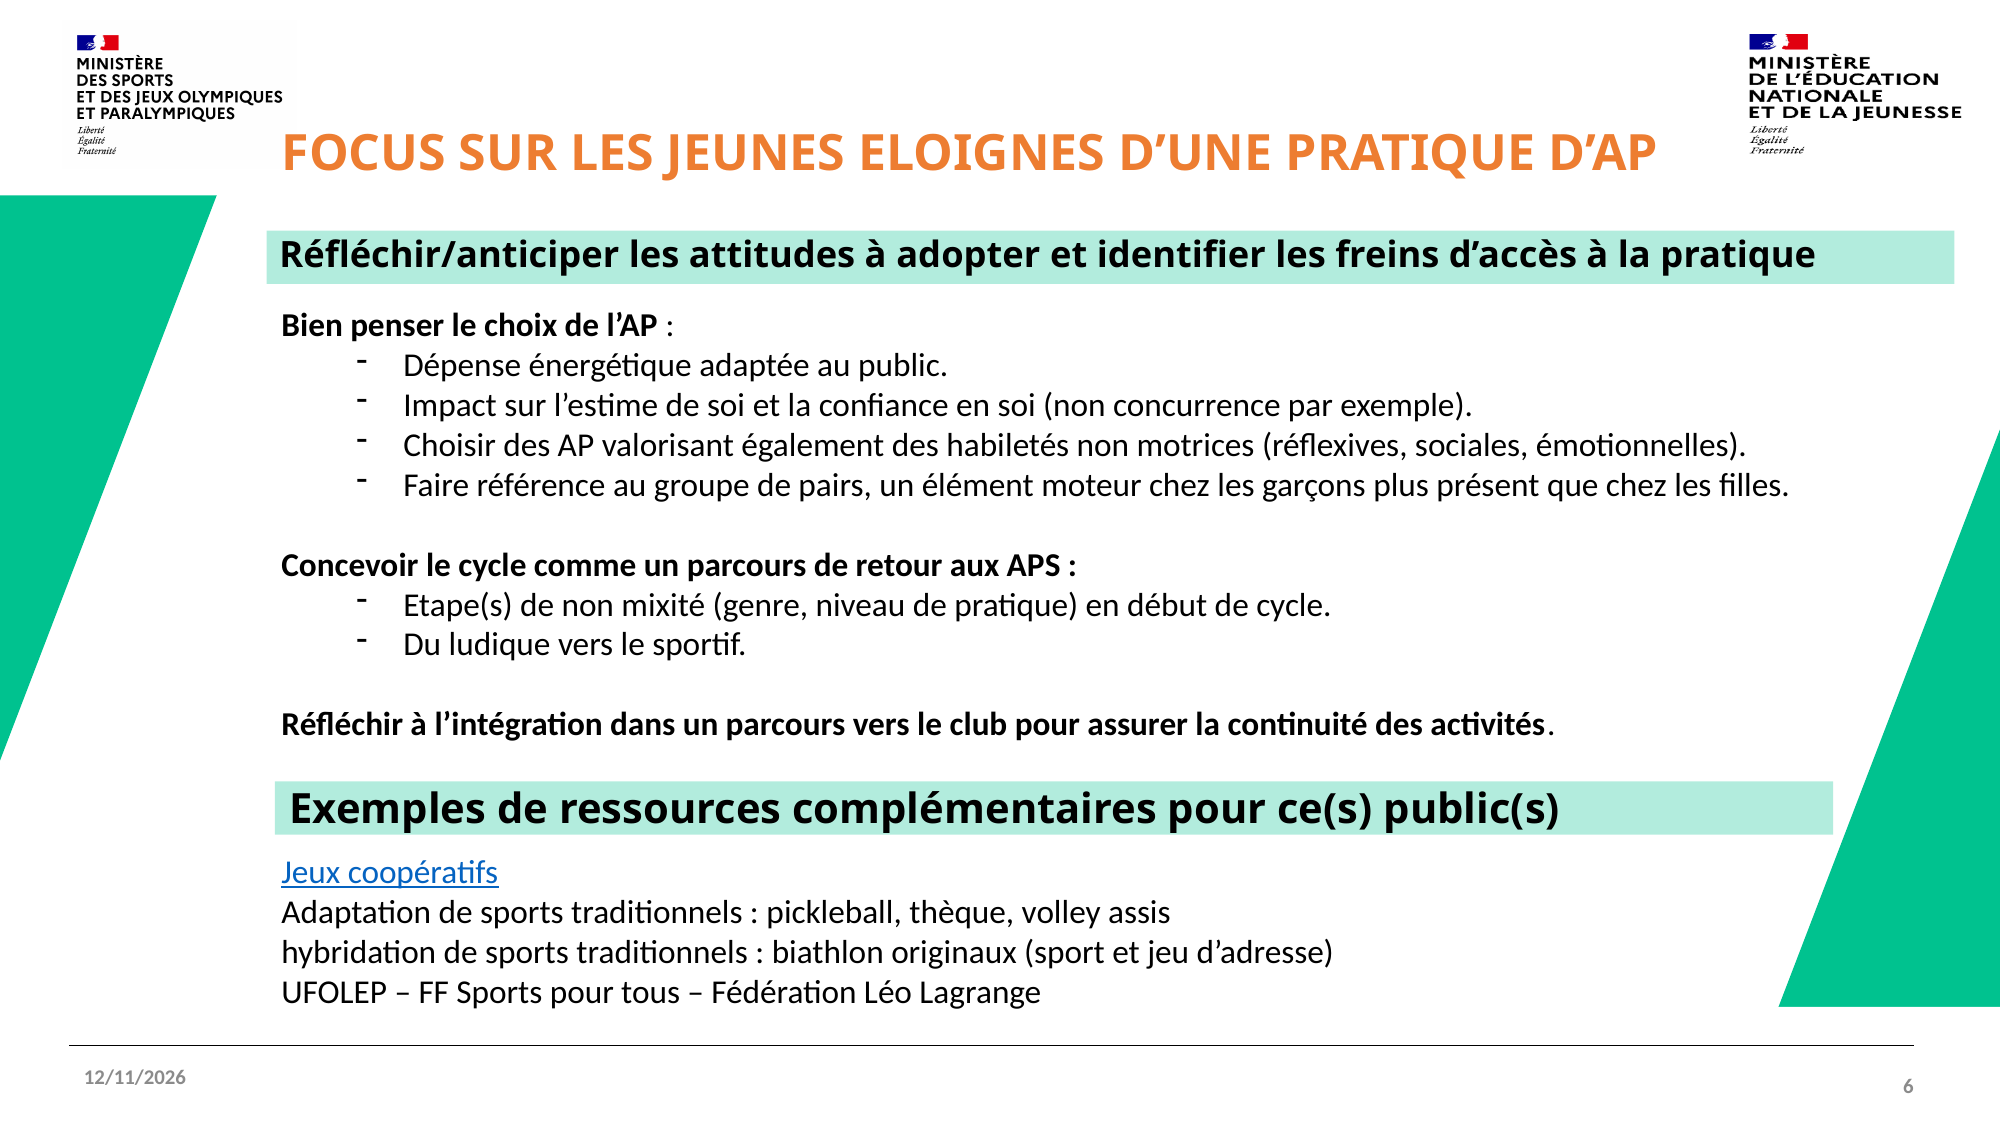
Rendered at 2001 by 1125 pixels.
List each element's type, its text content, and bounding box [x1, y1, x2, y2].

text_box Bien penser le choix de l’AP : Dépense énergétique adaptée au public. Impact sur l’estime de soi et la confiance en soi (non concurrence par exemple). Choisir des AP valorisant également des habiletés non motrices (réflexives, sociales, émotionnelles). Faire référence au groupe de pairs, un élément moteur chez les garçons plus présent que chez les filles. Concevoir le cycle comme un parcours de retour aux APS : Etape(s) de non mixité (genre, niveau de pratique) en début de cycle. Du ludique vers le sportif. Réfléchir à l’intégration dans un parcours vers le club pour assurer la continuité des activités. [266, 295, 2000, 750]
picture [62, 20, 297, 169]
slide_number 6 [1618, 1046, 1914, 1125]
text_box Réfléchir/anticiper les attitudes à adopter et identifier les freins d’accès à la pratique [266, 230, 1955, 284]
title FOCUS sur les JEUNES ELOIGNES d’une pratique d’AP [266, 80, 1679, 229]
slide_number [69, 1046, 519, 1107]
text_box Exemples de ressources complémentaires pour ce(s) public(s) [274, 781, 1834, 835]
picture [1749, 34, 1963, 155]
text_box Jeux coopératifs Adaptation de sports traditionnels : pickleball, thèque, volley assis hybridation de sports traditionnels : biathlon originaux (sport et jeu d’adresse) UFOLEP – FF Sports pour tous – Fédération Léo Lagrange [266, 843, 1783, 1018]
